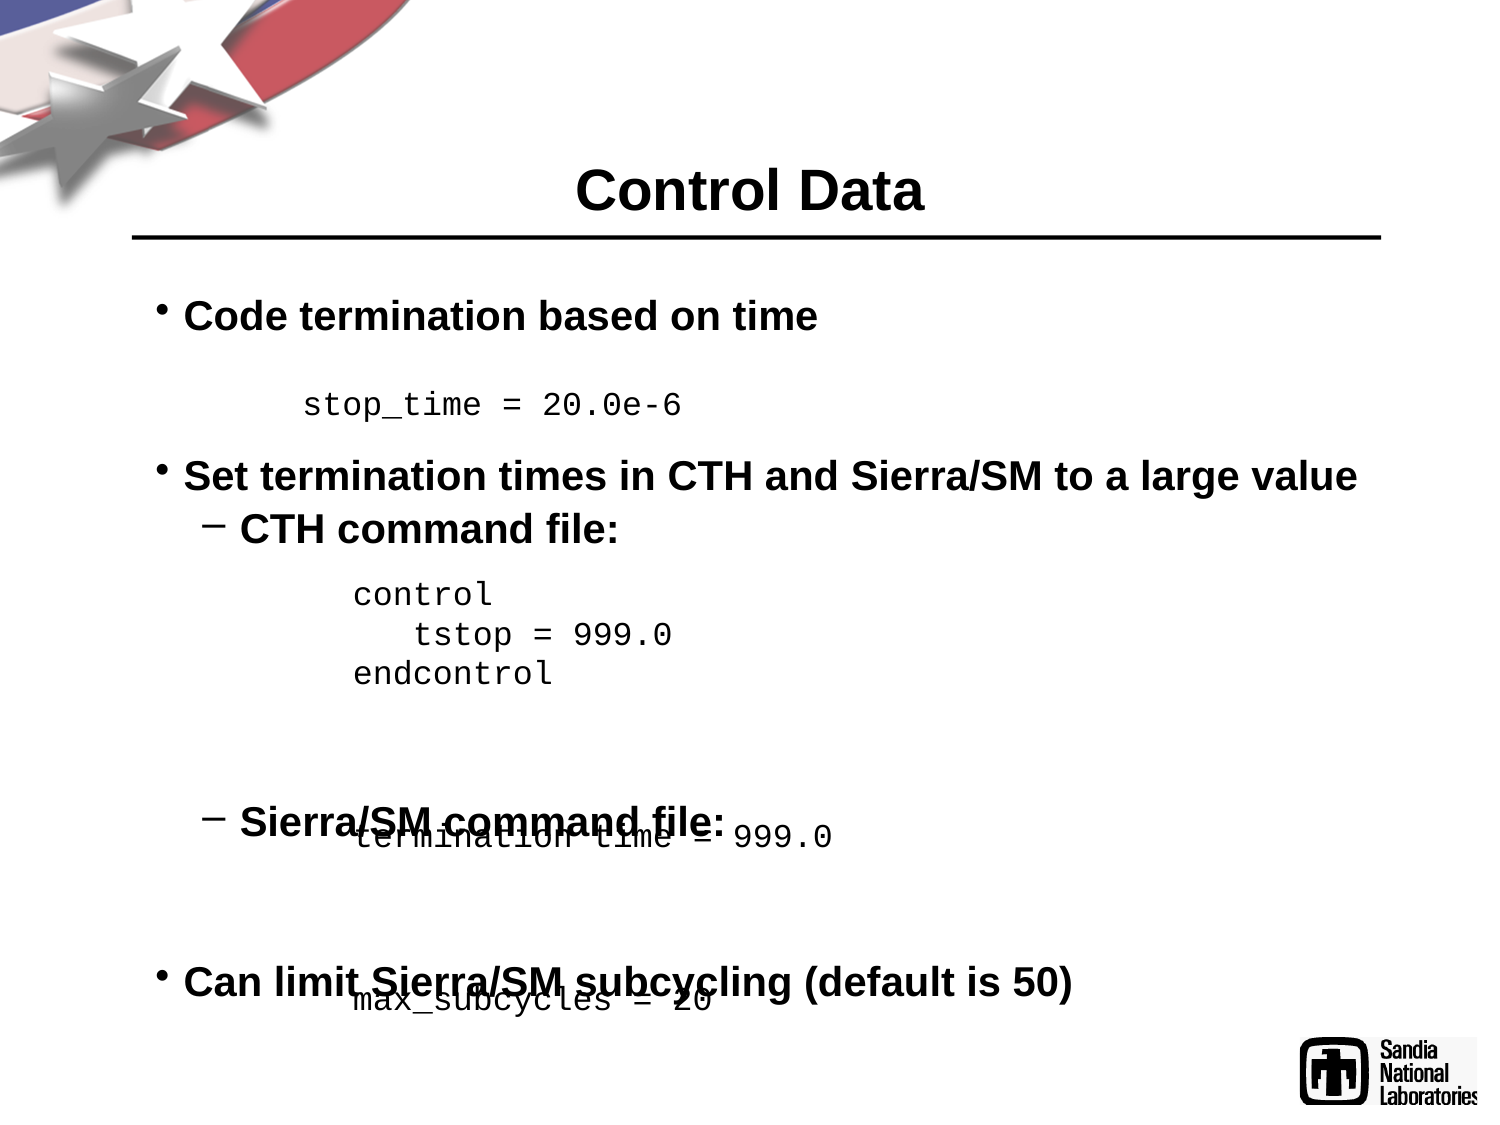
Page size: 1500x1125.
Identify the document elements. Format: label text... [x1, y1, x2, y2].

title Control Data [112, 87, 1388, 287]
list Code termination based on time Set termination times in CTH and Sierra/SM to a large value CTH command file: Sierra/SM command file: Can limit Sierra/SM subcycling (default is 50) [112, 287, 1388, 963]
text_box max_subcycles = 20 [338, 969, 728, 1025]
text_box control tstop = 999.0 endcontrol [338, 564, 688, 699]
text_box stop_time = 20.0e-6 [287, 374, 698, 430]
text_box termination time = 999.0 [338, 807, 848, 862]
